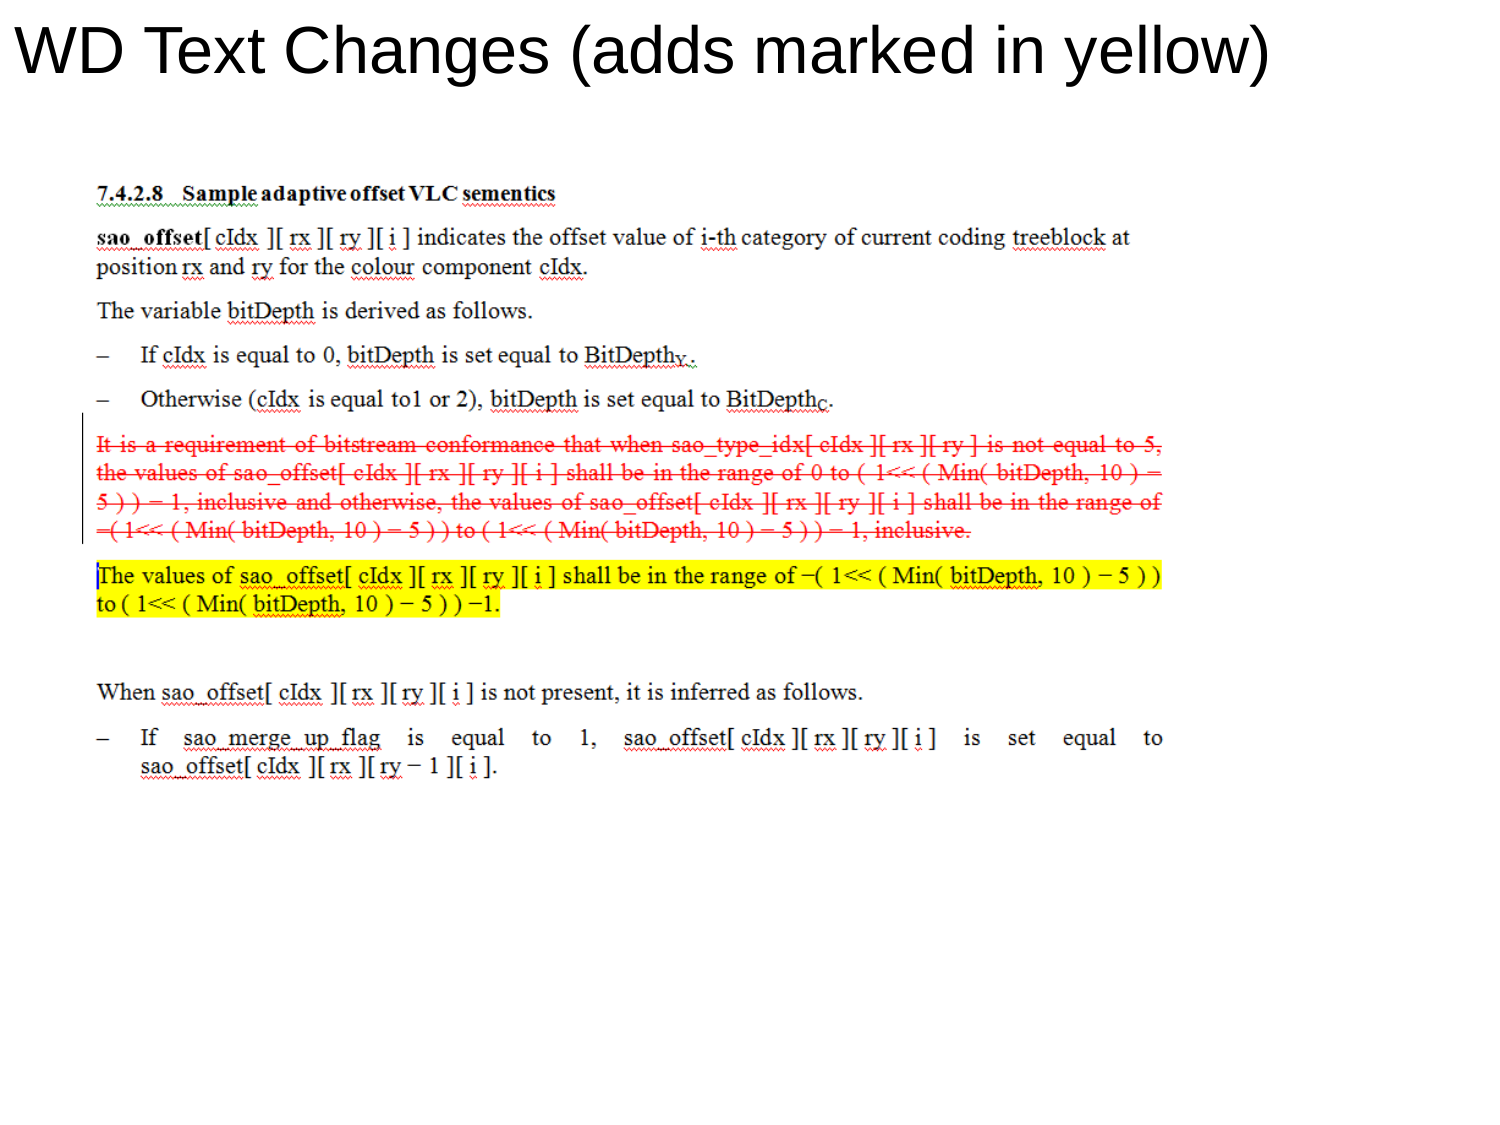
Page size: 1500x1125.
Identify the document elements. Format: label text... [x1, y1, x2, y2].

text_box WD Text Changes (adds marked in yellow) [0, 0, 1500, 95]
picture [81, 175, 1240, 793]
